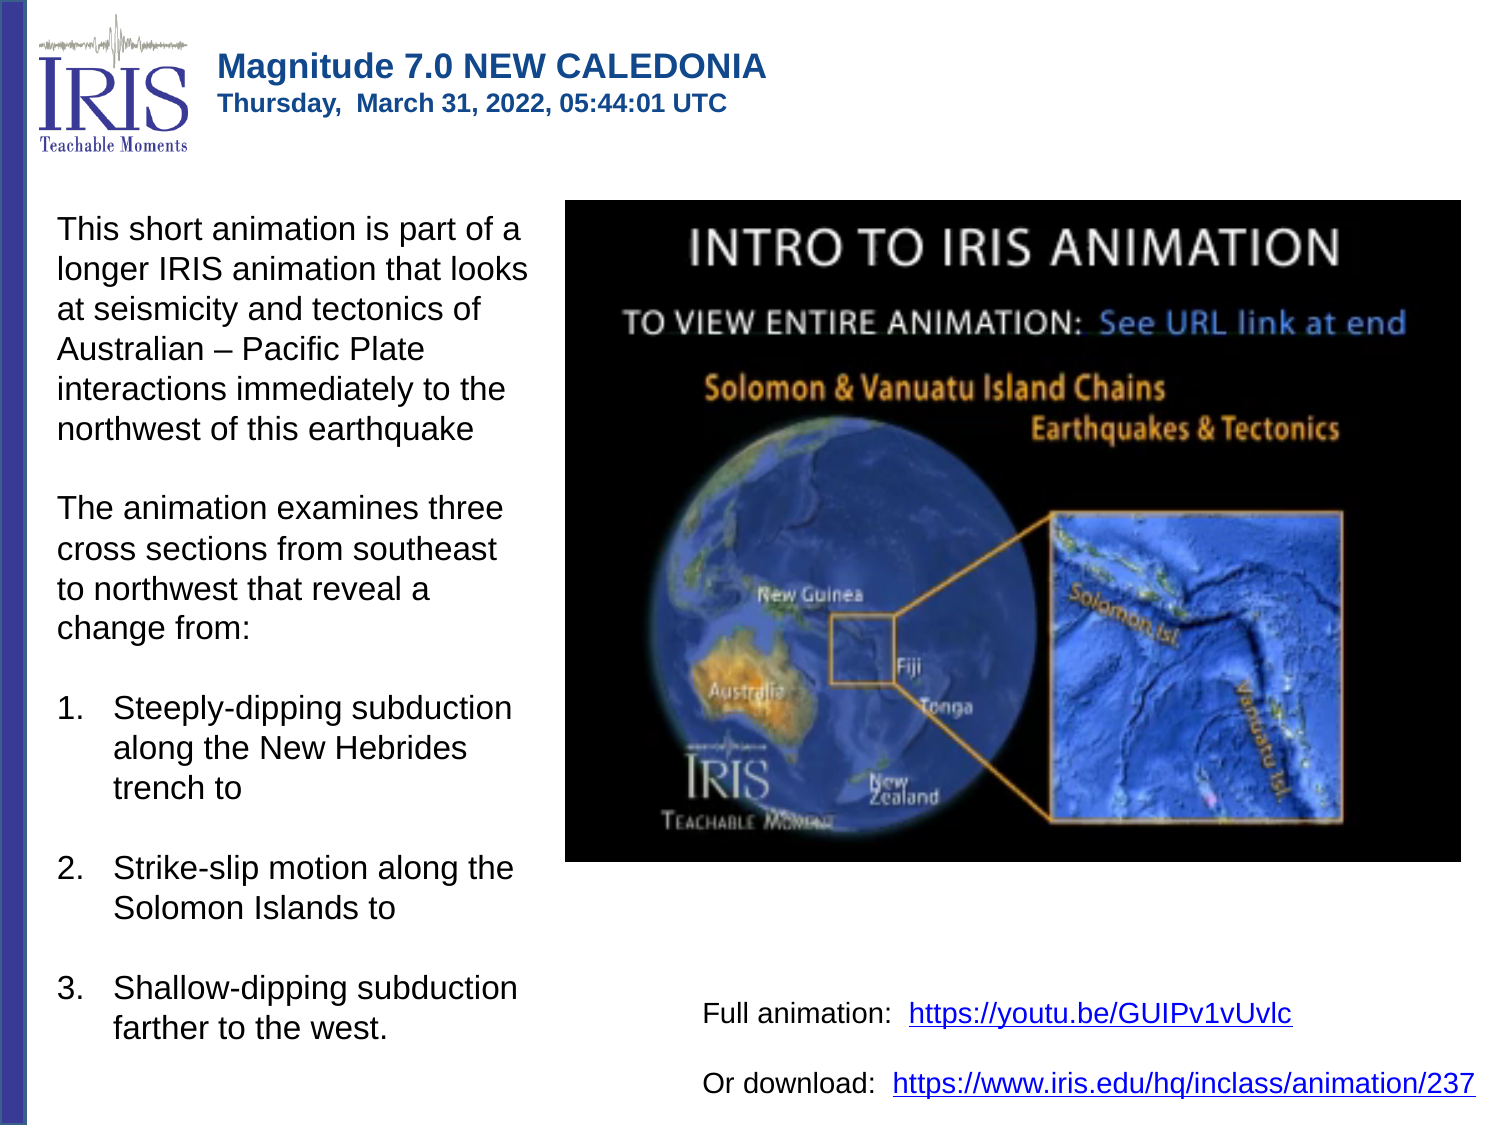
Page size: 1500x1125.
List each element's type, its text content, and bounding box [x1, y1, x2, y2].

picture [39, 12, 188, 165]
text_box Magnitude 7.0 NEW CALEDONIA Thursday, March 31, 2022, 05:44:01 UTC [202, 0, 1499, 125]
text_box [564, 199, 1462, 863]
text_box This short animation is part of a longer IRIS animation that looks at seismicity and tectonics of Australian – Pacific Plate interactions immediately to the northwest of this earthquake The animation examines three cross sections from southeast to northwest that reveal a change from: Steeply-dipping subduction along the New Hebrides trench to Strike-slip motion along the Solomon Islands to Shallow-dipping subduction farther to the west. [42, 199, 548, 1054]
text_box [0, 0, 27, 1125]
text_box Full animation: https://youtu.be/GUIPv1vUvlc Or download: https://www.iris.edu/hq/inclass/animation/237 [687, 987, 1500, 1108]
